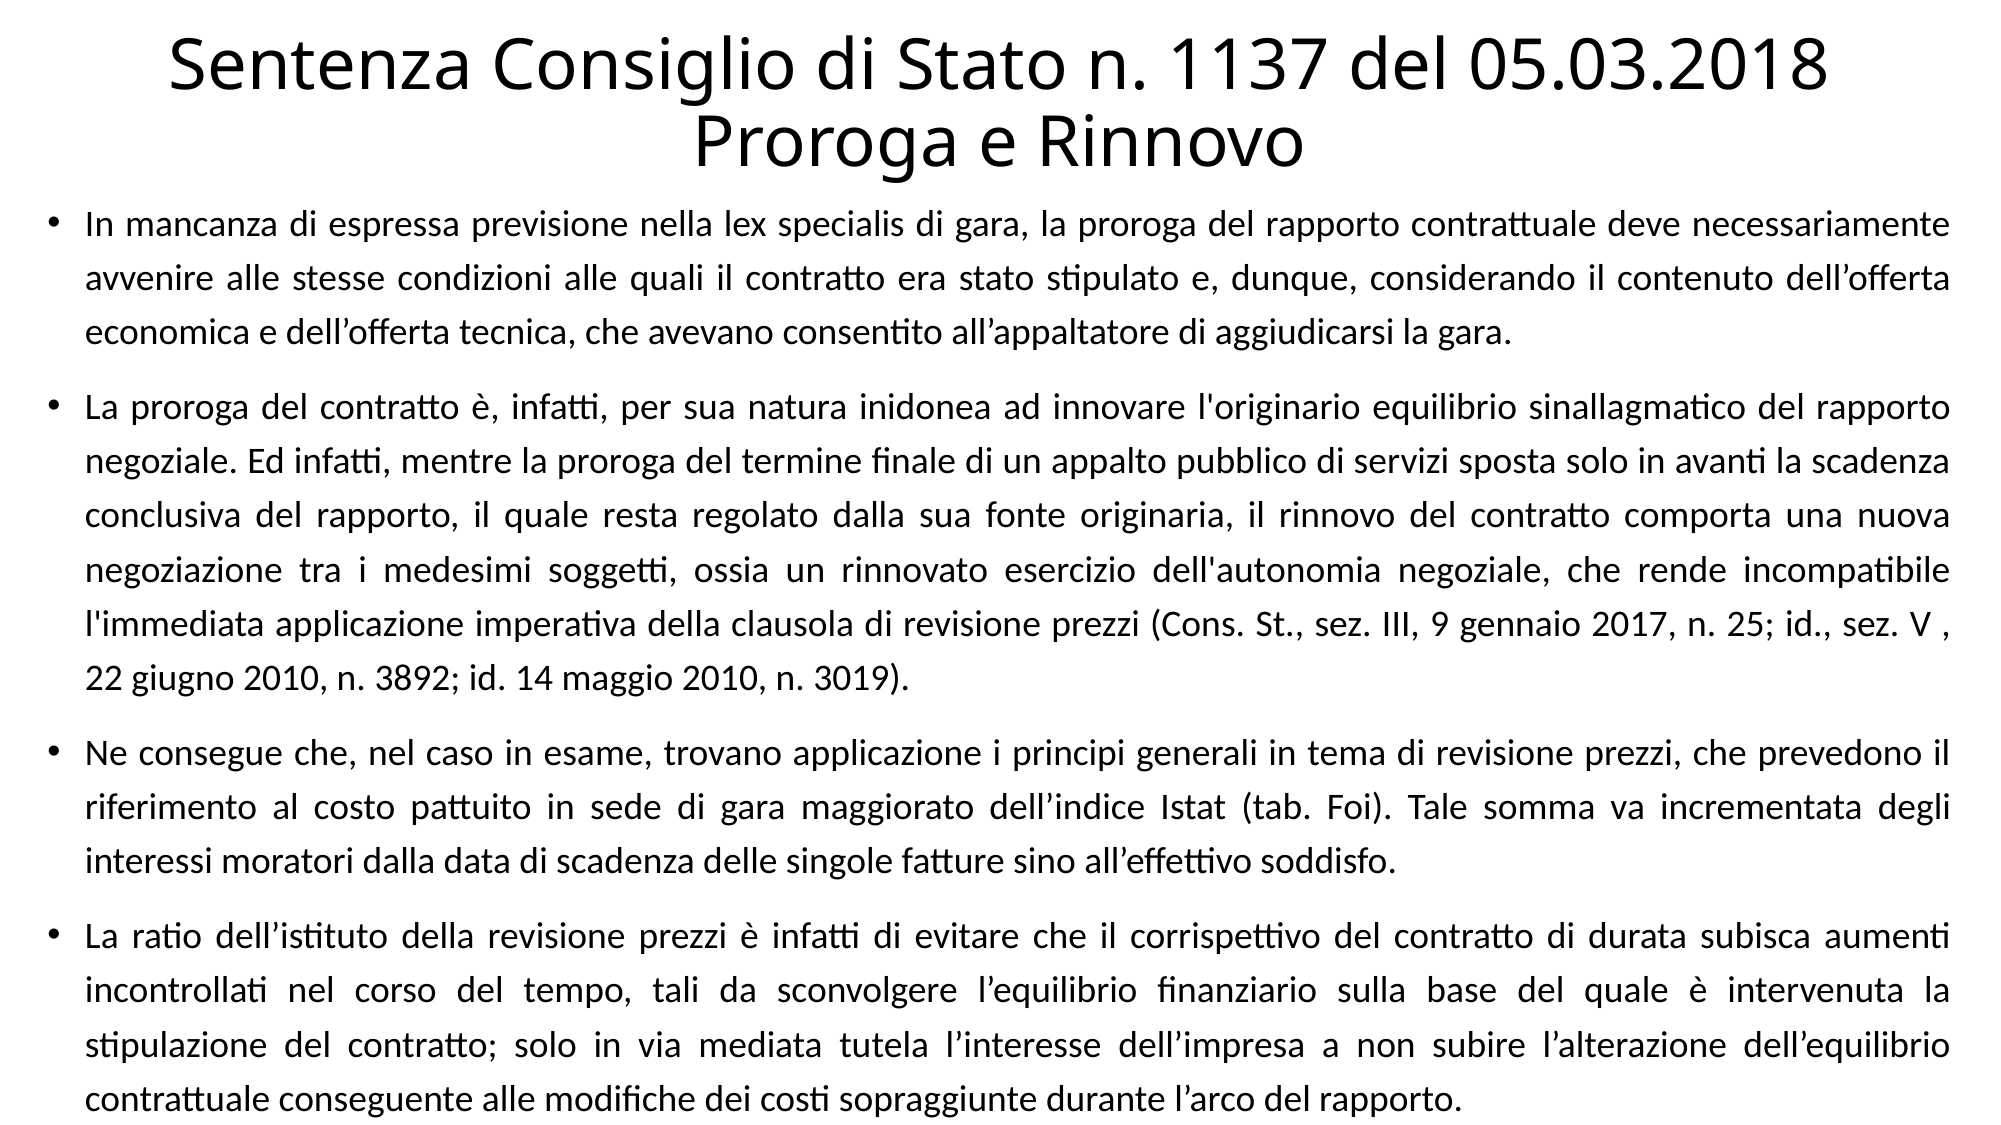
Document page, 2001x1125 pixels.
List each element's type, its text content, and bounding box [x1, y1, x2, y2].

title Sentenza Consiglio di Stato n. 1137 del 05.03.2018 Proroga e Rinnovo [137, 0, 1863, 182]
list In mancanza di espressa previsione nella lex specialis di gara, la proroga del rapporto contrattuale deve necessariamente avvenire alle stesse condizioni alle quali il contratto era stato stipulato e, dunque, considerando il contenuto dell’offerta economica e dell’offerta tecnica, che avevano consentito all’appaltatore di aggiudicarsi la gara. La proroga del contratto è, infatti, per sua natura inidonea ad innovare l'originario equilibrio sinallagmatico del rapporto negoziale. Ed infatti, mentre la proroga del termine finale di un appalto pubblico di servizi sposta solo in avanti la scadenza conclusiva del rapporto, il quale resta regolato dalla sua fonte originaria, il rinnovo del contratto comporta una nuova negoziazione tra i medesimi soggetti, ossia un rinnovato esercizio dell'autonomia negoziale, che rende incompatibile l'immediata applicazione imperativa della clausola di revisione prezzi (Cons. St., sez. III, 9 gennaio 2017, n. 25; id., sez. V , 22 giugno 2010, n. 3892; id. 14 maggio 2010, n. 3019). Ne consegue che, nel caso in esame, trovano applicazione i principi generali in tema di revisione prezzi, che prevedono il riferimento al costo pattuito in sede di gara maggiorato dell’indice Istat (tab. Foi). Tale somma va incrementata degli interessi moratori dalla data di scadenza delle singole fatture sino all’effettivo soddisfo. La ratio dell’istituto della revisione prezzi è infatti di evitare che il corrispettivo del contratto di durata subisca aumenti incontrollati nel corso del tempo, tali da sconvolgere l’equilibrio finanziario sulla base del quale è intervenuta la stipulazione del contratto; solo in via mediata tutela l’interesse dell’impresa a non subire l’alterazione dell’equilibrio contrattuale conseguente alle modifiche dei costi sopraggiunte durante l’arco del rapporto. [32, 182, 1968, 986]
